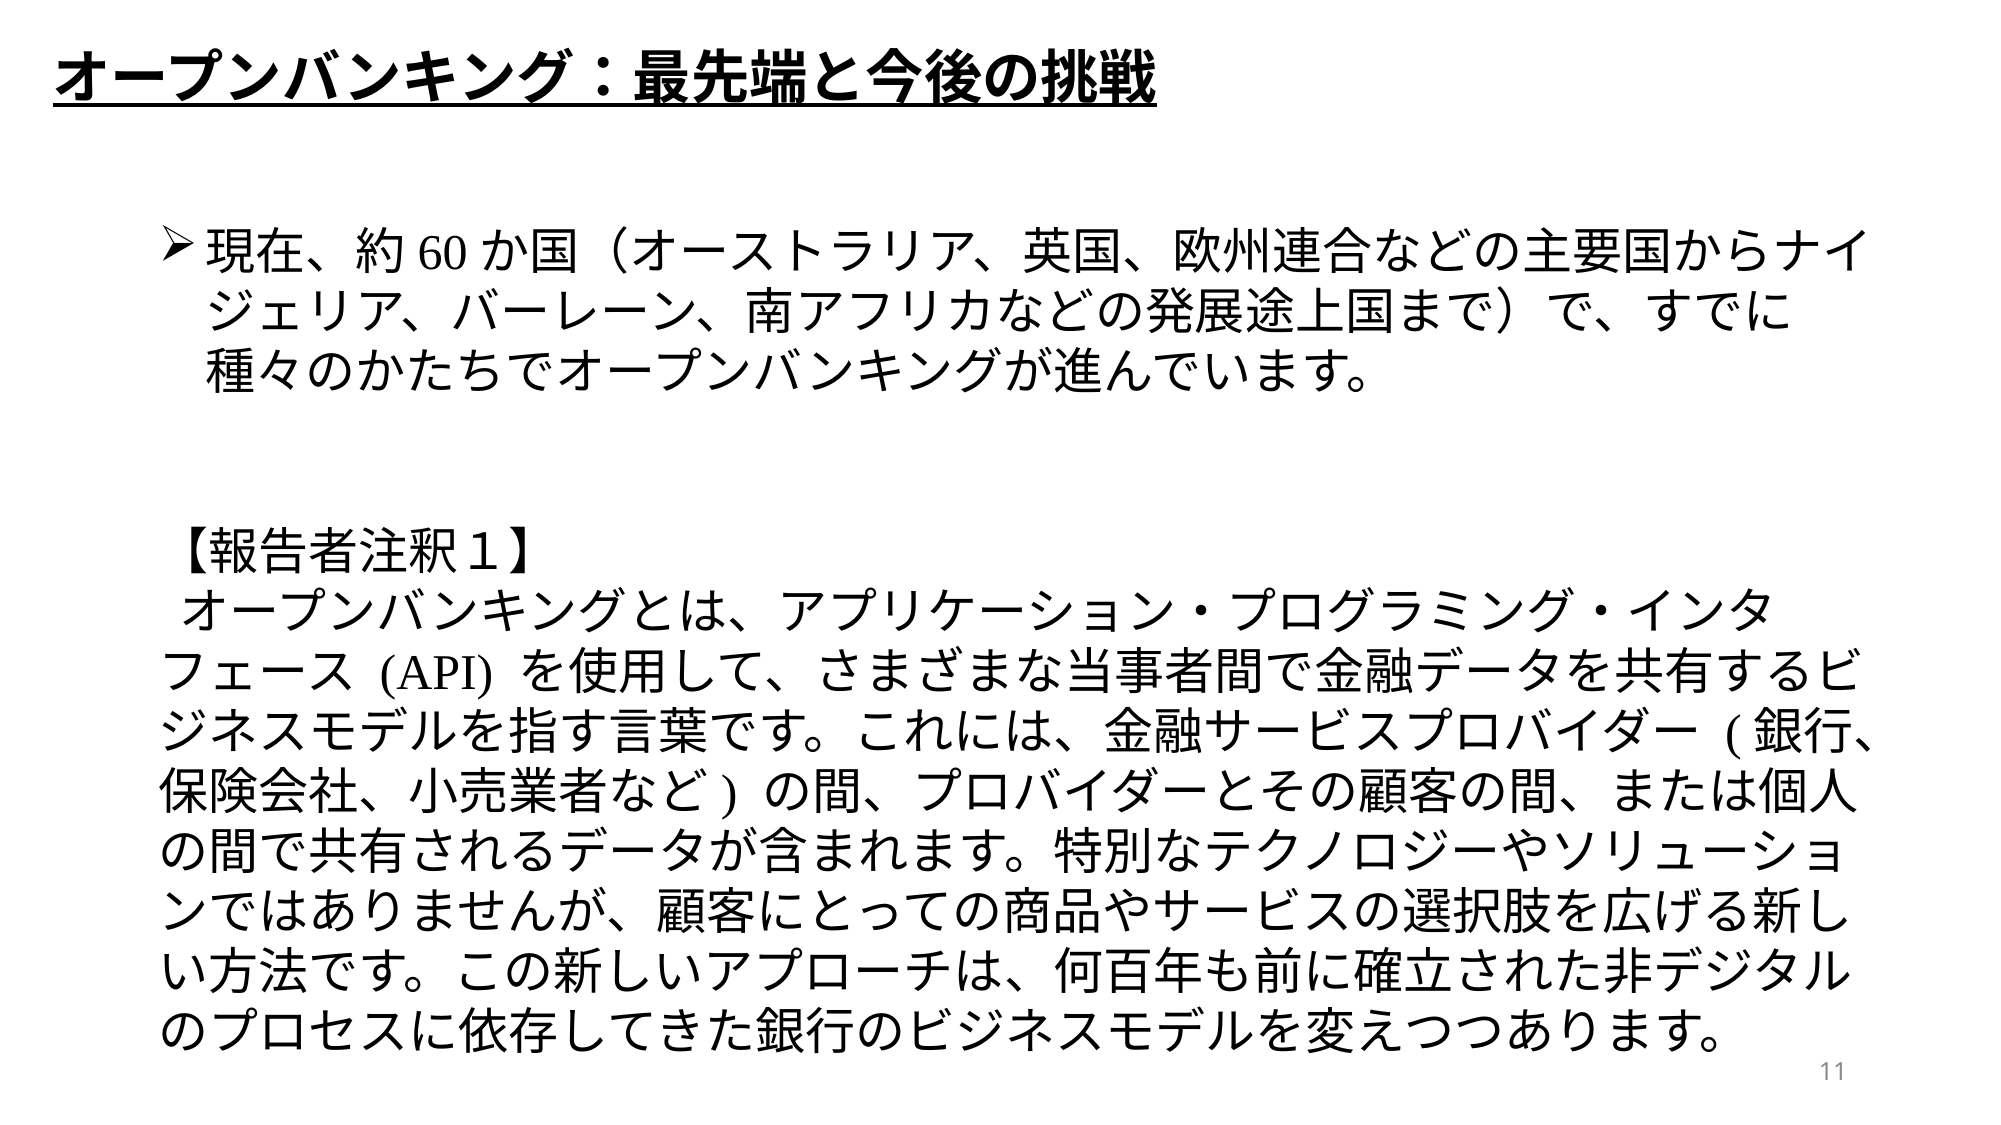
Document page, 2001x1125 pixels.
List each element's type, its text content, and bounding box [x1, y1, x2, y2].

slide_number 11 [1412, 1042, 1863, 1103]
text_box オープンバンキング：最先端と今後の挑戦 [37, 32, 1918, 118]
text_box 現在、約60か国（オーストラリア、英国、欧州連合などの主要国からナイジェリア、バーレーン、南アフリカなどの発展途上国まで）で、すでに種々のかたちでオープンバンキングが進んでいます。 【報告者注釈１】 オープンバンキングとは、アプリケーション・プログラミング・インタフェース (API) を使用して、さまざまな当事者間で金融データを共有するビジネスモデルを指す言葉です。これには、金融サービスプロバイダー (銀行、保険会社、小売業者など) の間、プロバイダーとその顧客の間、または個人の間で共有されるデータが含まれます。特別なテクノロジーやソリューションではありませんが、顧客にとっての商品やサービスの選択肢を広げる新しい方法です。この新しいアプローチは、何百年も前に確立された非デジタルのプロセスに依存してきた銀行のビジネスモデルを変えつつあります。 [98, 212, 1902, 1125]
